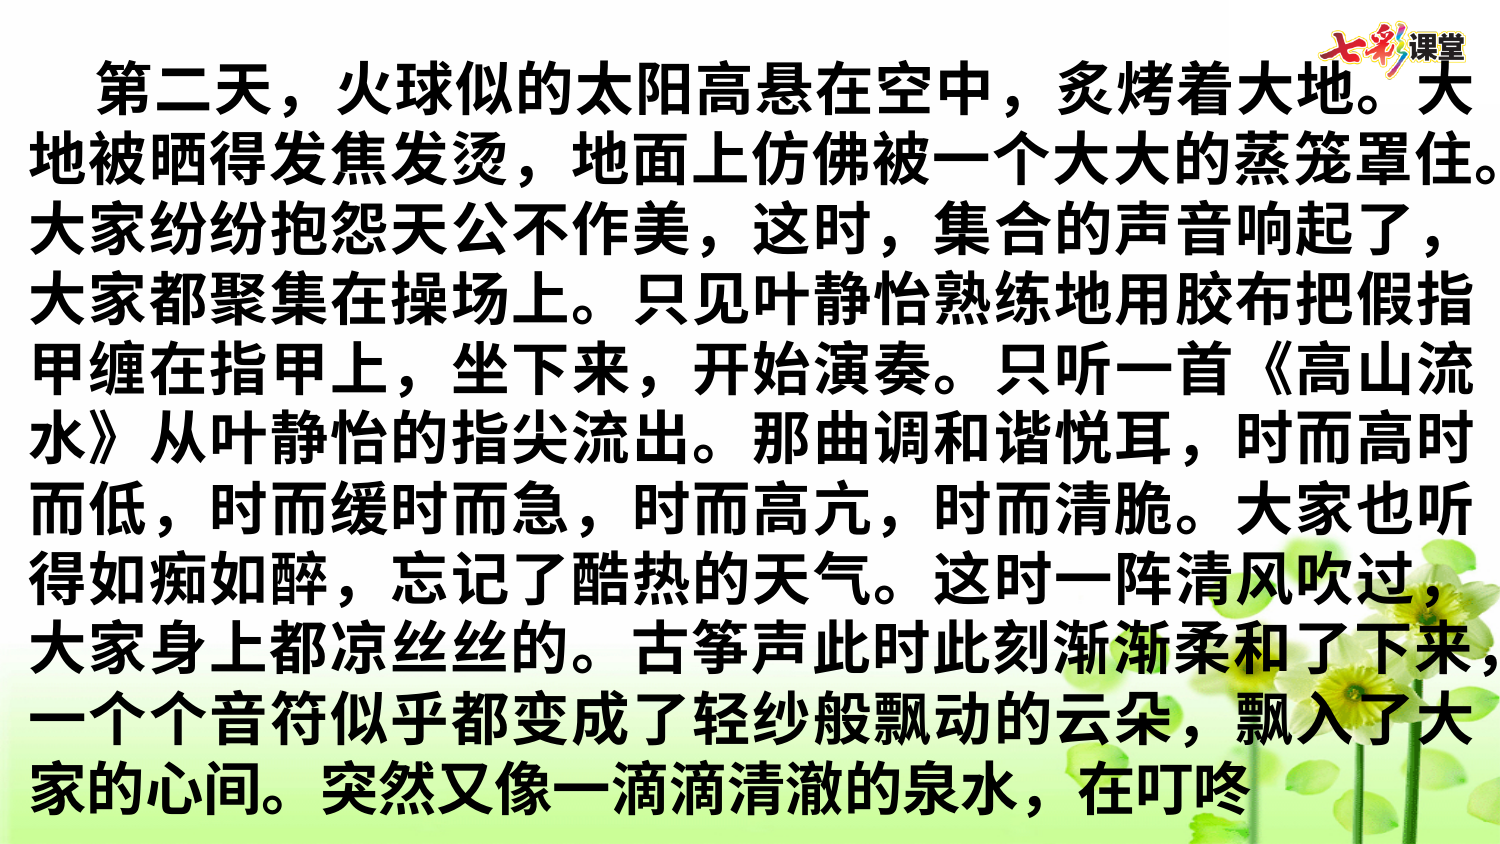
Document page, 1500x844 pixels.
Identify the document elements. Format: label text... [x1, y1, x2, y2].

text_box 第二天，火球似的太阳高悬在空中，炙烤着大地。大地被晒得发焦发烫，地面上仿佛被一个大大的蒸笼罩住。大家纷纷抱怨天公不作美，这时，集合的声音响起了，大家都聚集在操场上。只见叶静怡熟练地用胶布把假指甲缠在指甲上，坐下来，开始演奏。只听一首《高山流水》从叶静怡的指尖流出。那曲调和谐悦耳，时而高时而低，时而缓时而急，时而高亢，时而清脆。大家也听得如痴如醉，忘记了酷热的天气。这时一阵清风吹过，大家身上都凉丝丝的。古筝声此时此刻渐渐柔和了下来，一个个音符似乎都变成了轻纱般飘动的云朵，飘入了大家的心间。突然又像一滴滴清澈的泉水，在叮咚 [13, 44, 1490, 829]
picture [0, 0, 1500, 844]
